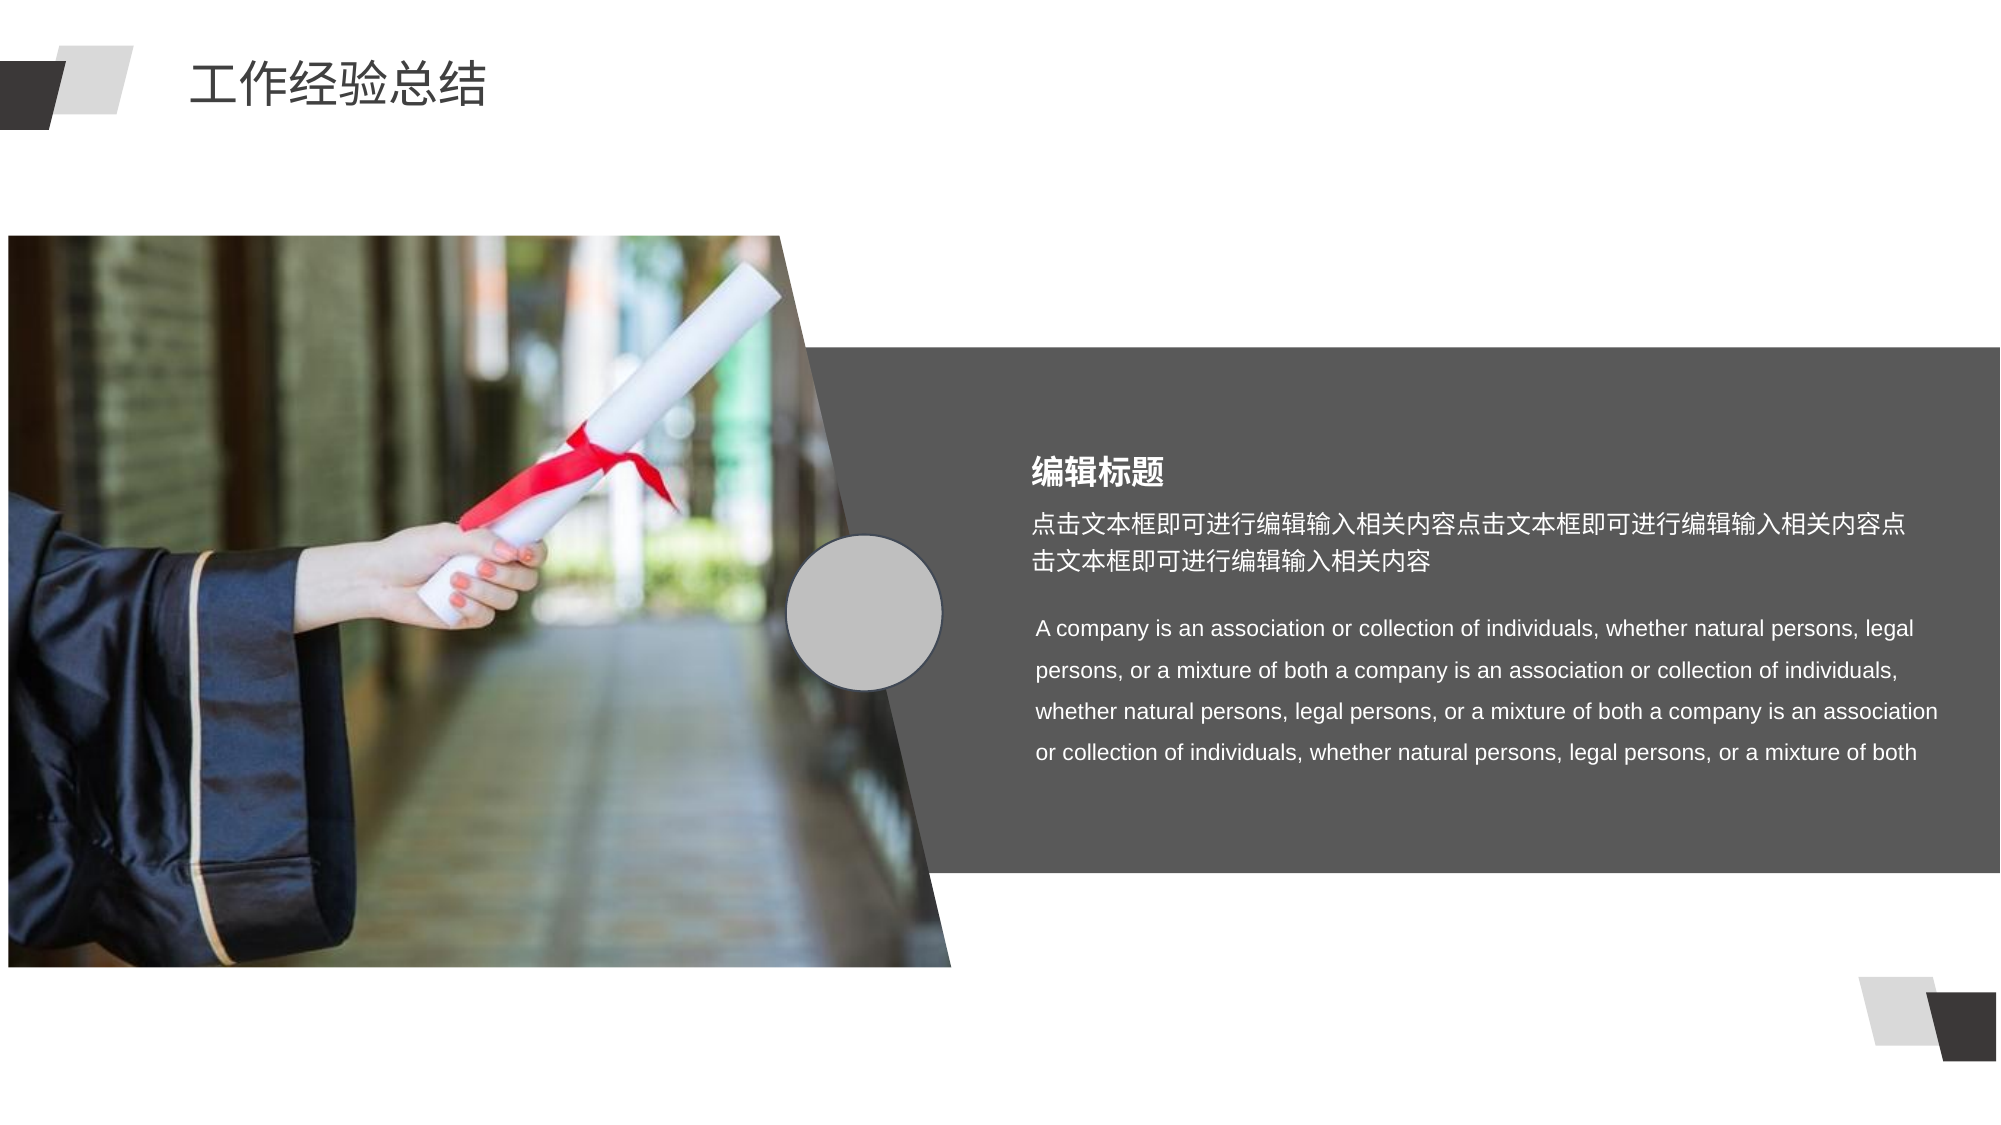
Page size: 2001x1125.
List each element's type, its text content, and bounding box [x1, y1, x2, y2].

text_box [0, 45, 134, 130]
text_box [952, 346, 2000, 874]
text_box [785, 534, 943, 692]
text_box A company is an association or collection of individuals, whether natural persons, legal persons, or a mixture of both a company is an association or collection of individuals, whether natural persons, legal persons, or a mixture of both a company is an association or collection of individuals, whether natural persons, legal persons, or a mixture of both [1035, 600, 1950, 896]
text_box 编辑标题 [1016, 443, 1207, 499]
picture [8, 235, 952, 968]
text_box 工作经验总结 [173, 45, 1064, 121]
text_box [1858, 976, 1997, 1062]
text_box 点击文本框即可进行编辑输入相关内容点击文本框即可进行编辑输入相关内容点击文本框即可进行编辑输入相关内容 [1016, 493, 1924, 584]
